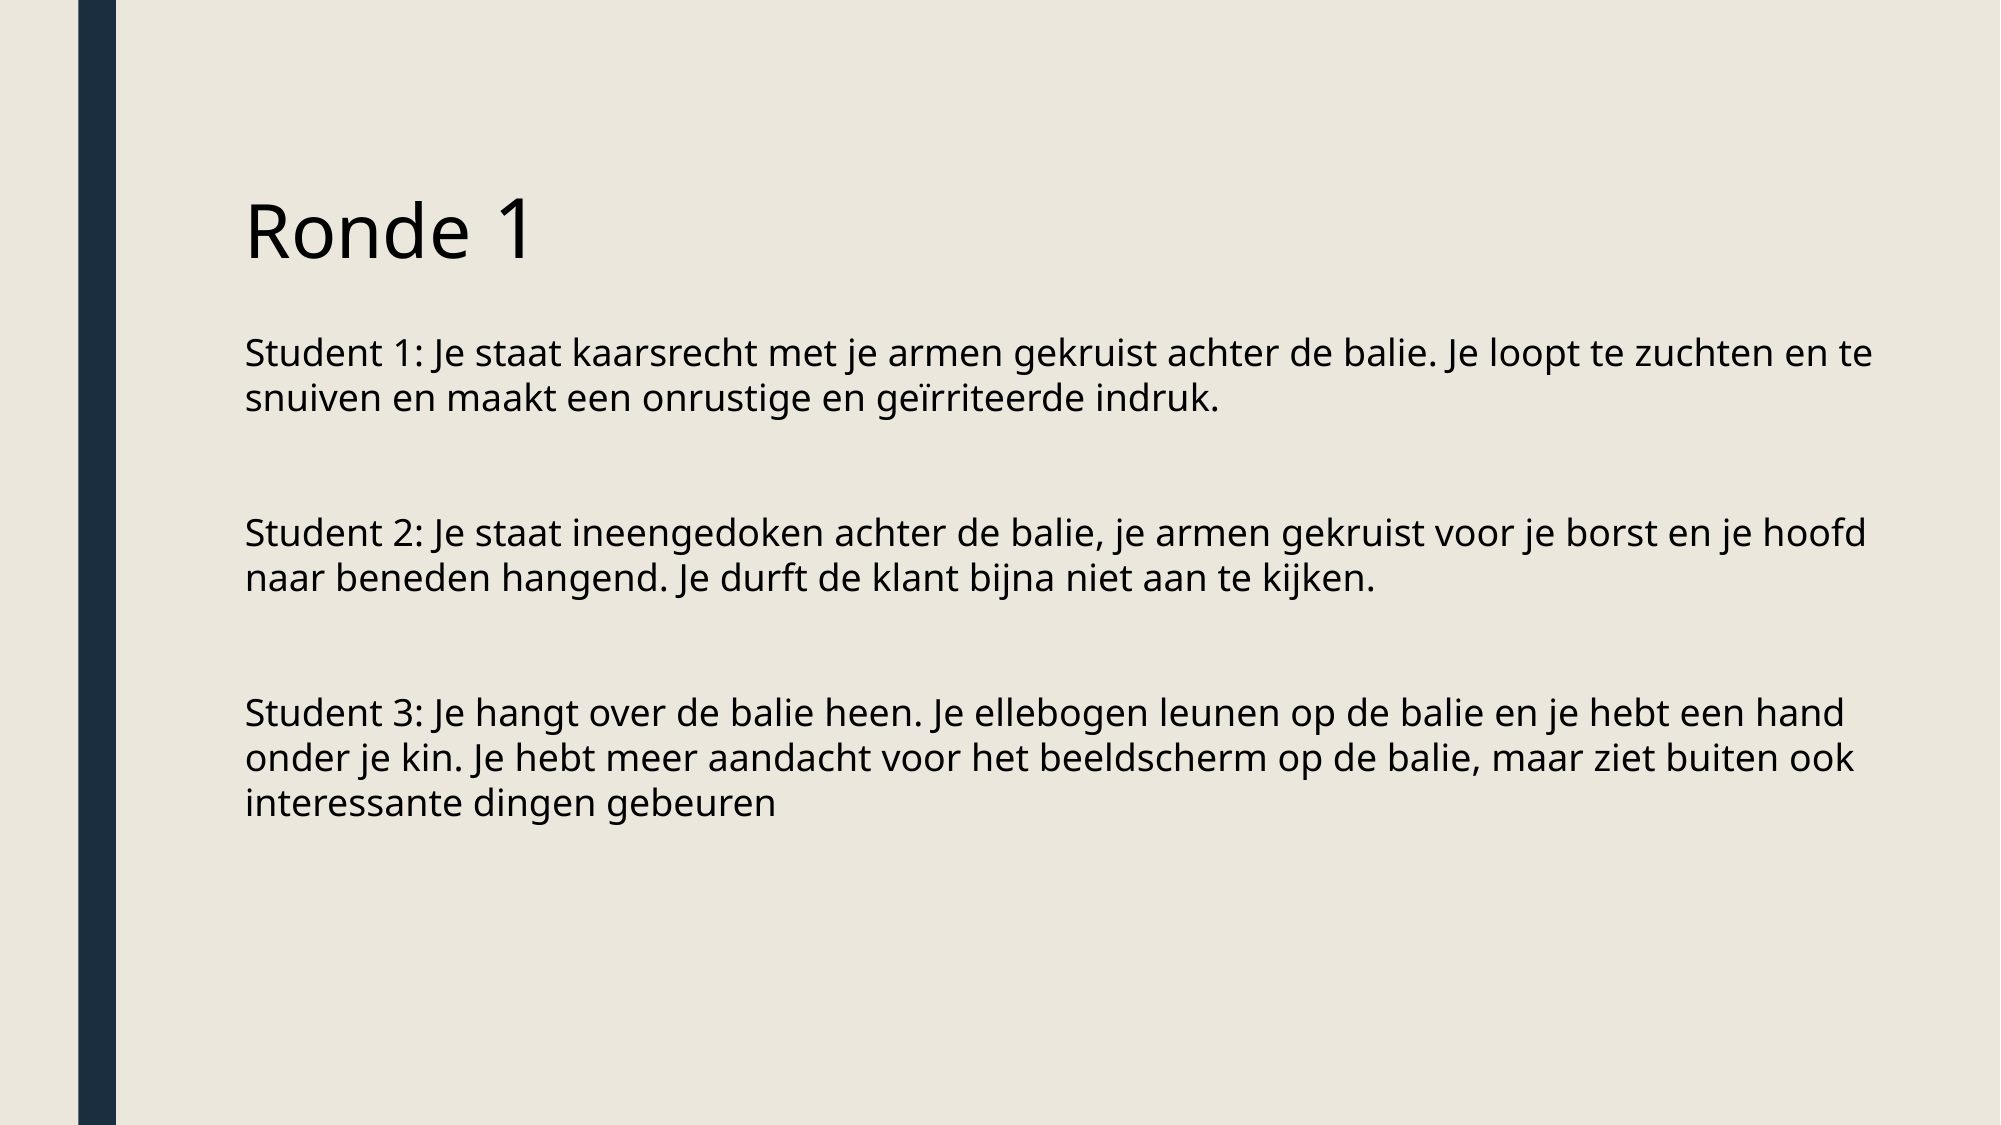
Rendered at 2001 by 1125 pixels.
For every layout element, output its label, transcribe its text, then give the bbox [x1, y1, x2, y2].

text_box Ronde 1 [230, 167, 1421, 283]
text_box Student 1: Je staat kaarsrecht met je armen gekruist achter de balie. Je loopt te zuchten en te snuiven en maakt een onrustige en geïrriteerde indruk. Student 2: Je staat ineengedoken achter de balie, je armen gekruist voor je borst en je hoofd naar beneden hangend. Je durft de klant bijna niet aan te kijken. Student 3: Je hangt over de balie heen. Je ellebogen leunen op de balie en je hebt een hand onder je kin. Je hebt meer aandacht voor het beeldscherm op de balie, maar ziet buiten ook interessante dingen gebeuren [230, 321, 1930, 832]
